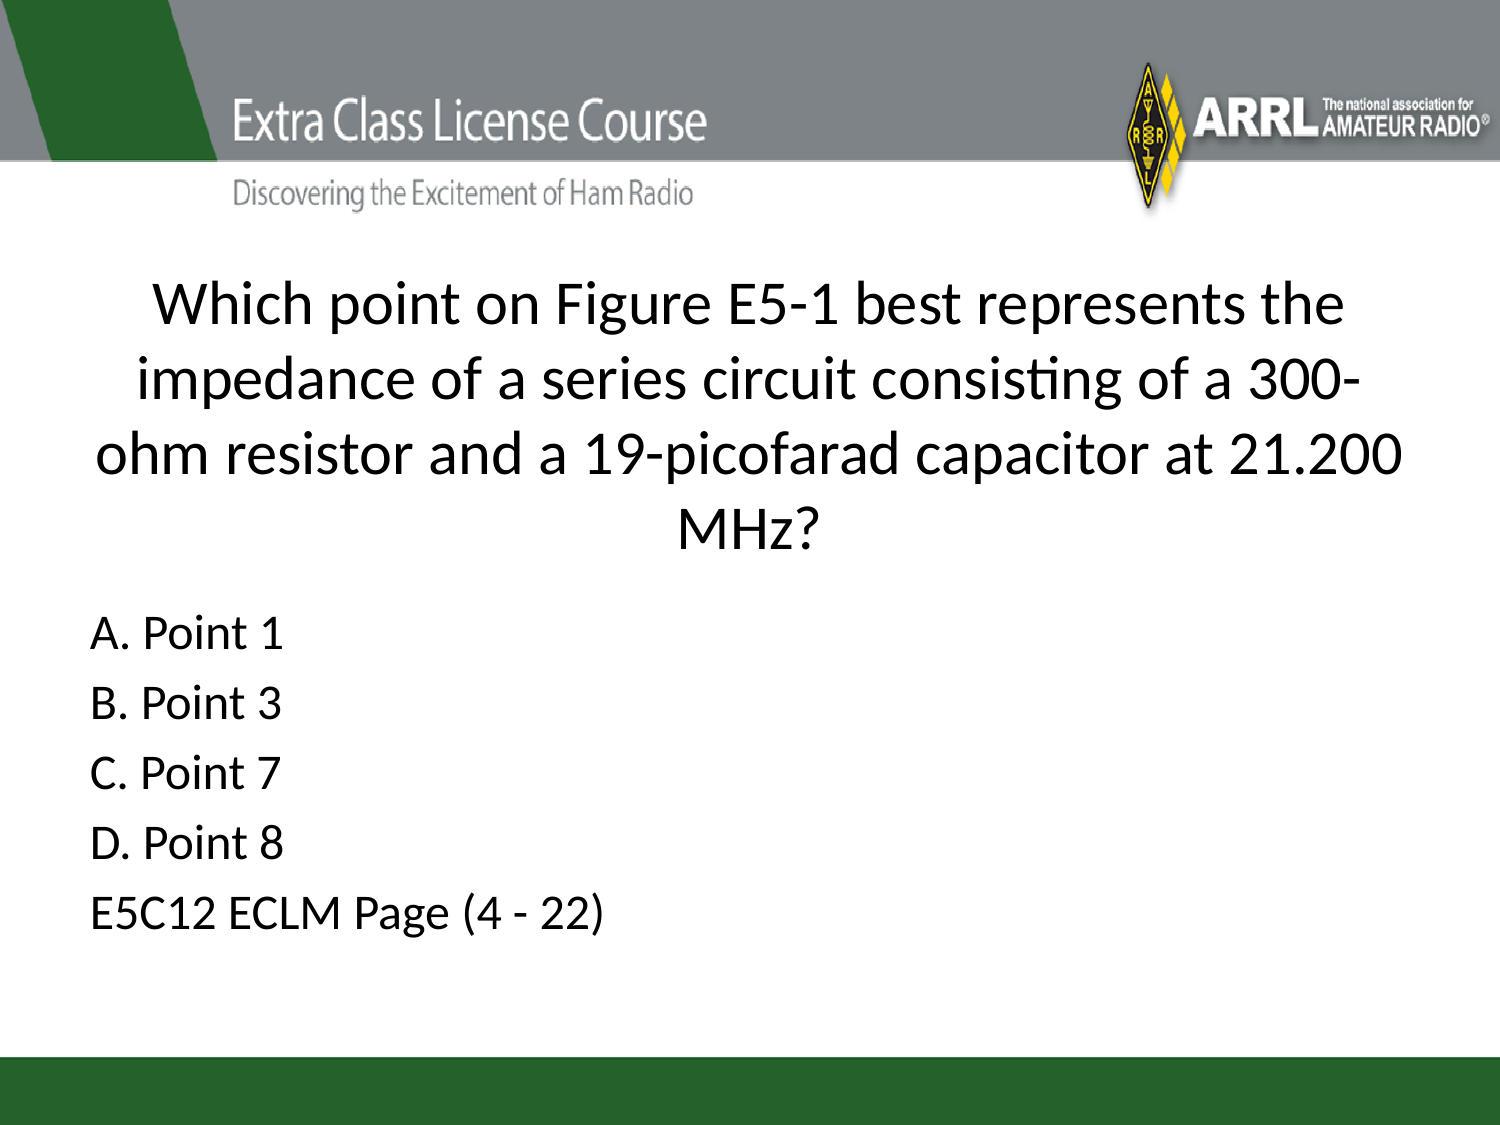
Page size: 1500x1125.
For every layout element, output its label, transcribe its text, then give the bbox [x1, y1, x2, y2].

list A. Point 1 B. Point 3 C. Point 7 D. Point 8 E5C12 ECLM Page (4 - 22) [75, 592, 1425, 1005]
title Which point on Figure E5-1 best represents the impedance of a series circuit consisting of a 300-ohm resistor and a 19-picofarad capacitor at 21.200 MHz? [75, 254, 1425, 435]
picture [0, 0, 1500, 1125]
